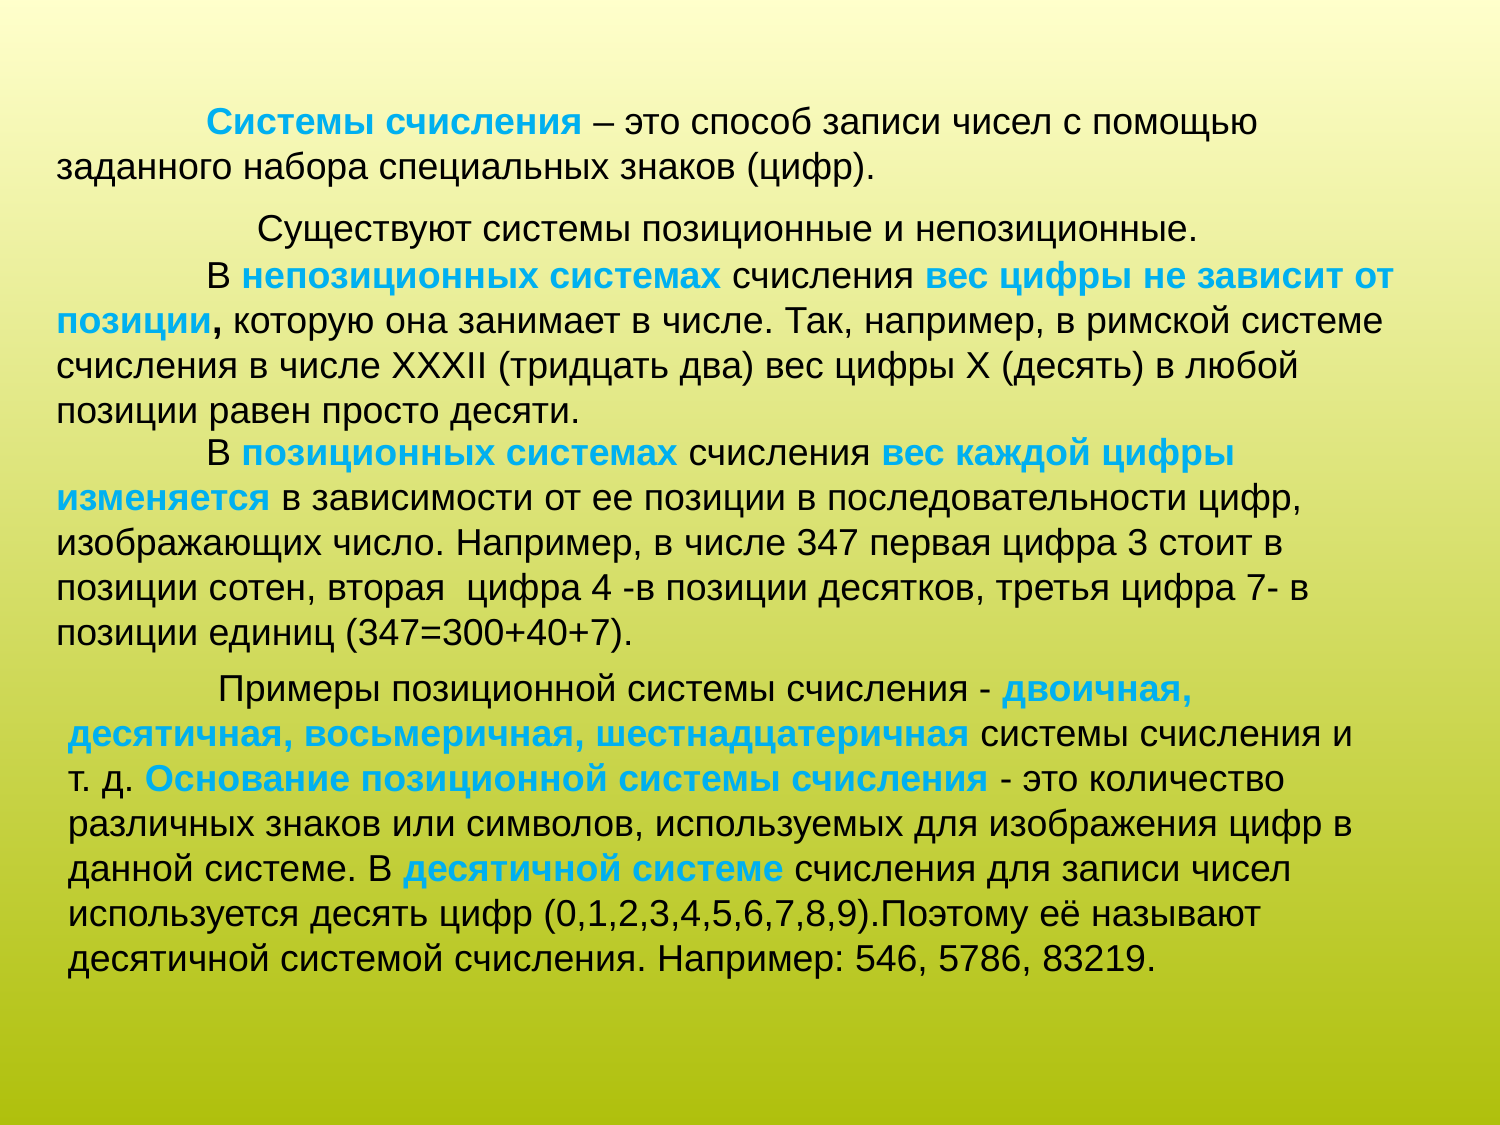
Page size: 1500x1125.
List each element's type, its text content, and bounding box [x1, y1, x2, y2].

text_box Примеры позиционной системы счисления - двоичная, десятичная, восьмеричная, шестнадцатеричная системы счисления и т. д. Основание позиционной системы счисления - это количество различных знаков или символов, используемых для изображения цифр в данной системе. В десятичной системе счисления для записи чисел используется десять цифр (0,1,2,3,4,5,6,7,8,9).Поэтому её называют десятичной системой счисления. Например: 546, 5786, 83219. [53, 656, 1400, 987]
text_box Существуют системы позиционные и непозиционные. [242, 196, 1223, 243]
text_box Системы счисления – это способ записи чисел с помощью заданного набора специальных знаков (цифр). [41, 89, 1436, 195]
text_box В непозиционных системах счисления вес цифры не зависит от позиции, которую она занимает в числе. Так, например, в римской системе счисления в числе XXXII (тридцать два) вес цифры X (десять) в любой позиции равен просто десяти. [41, 243, 1436, 420]
text_box В позиционных системах счисления вес каждой цифры изменяется в зависимости от ее позиции в последовательности цифр, изображающих число. Например, в числе 347 первая цифра 3 стоит в позиции сотен, вторая цифра 4 -в позиции десятков, третья цифра 7- в позиции единиц (347=300+40+7). [41, 420, 1436, 706]
